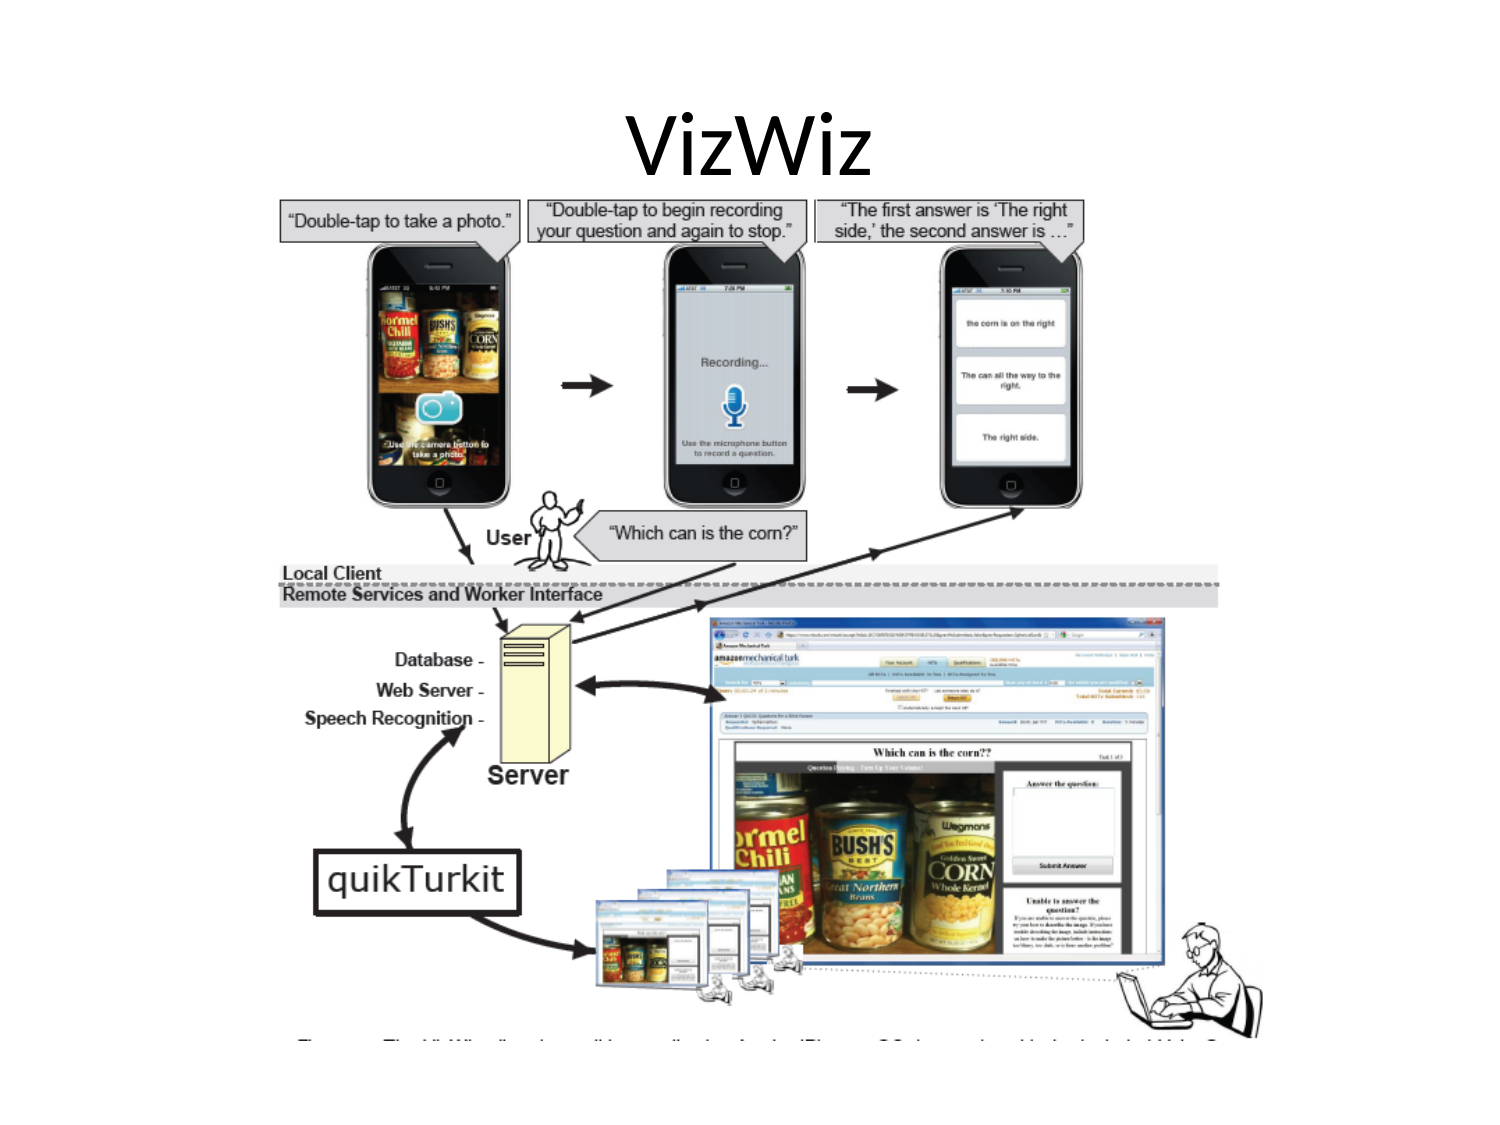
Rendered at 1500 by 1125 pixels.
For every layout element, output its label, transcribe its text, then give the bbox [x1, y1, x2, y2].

title VizWiz [75, 45, 1425, 233]
picture [258, 190, 1285, 1041]
